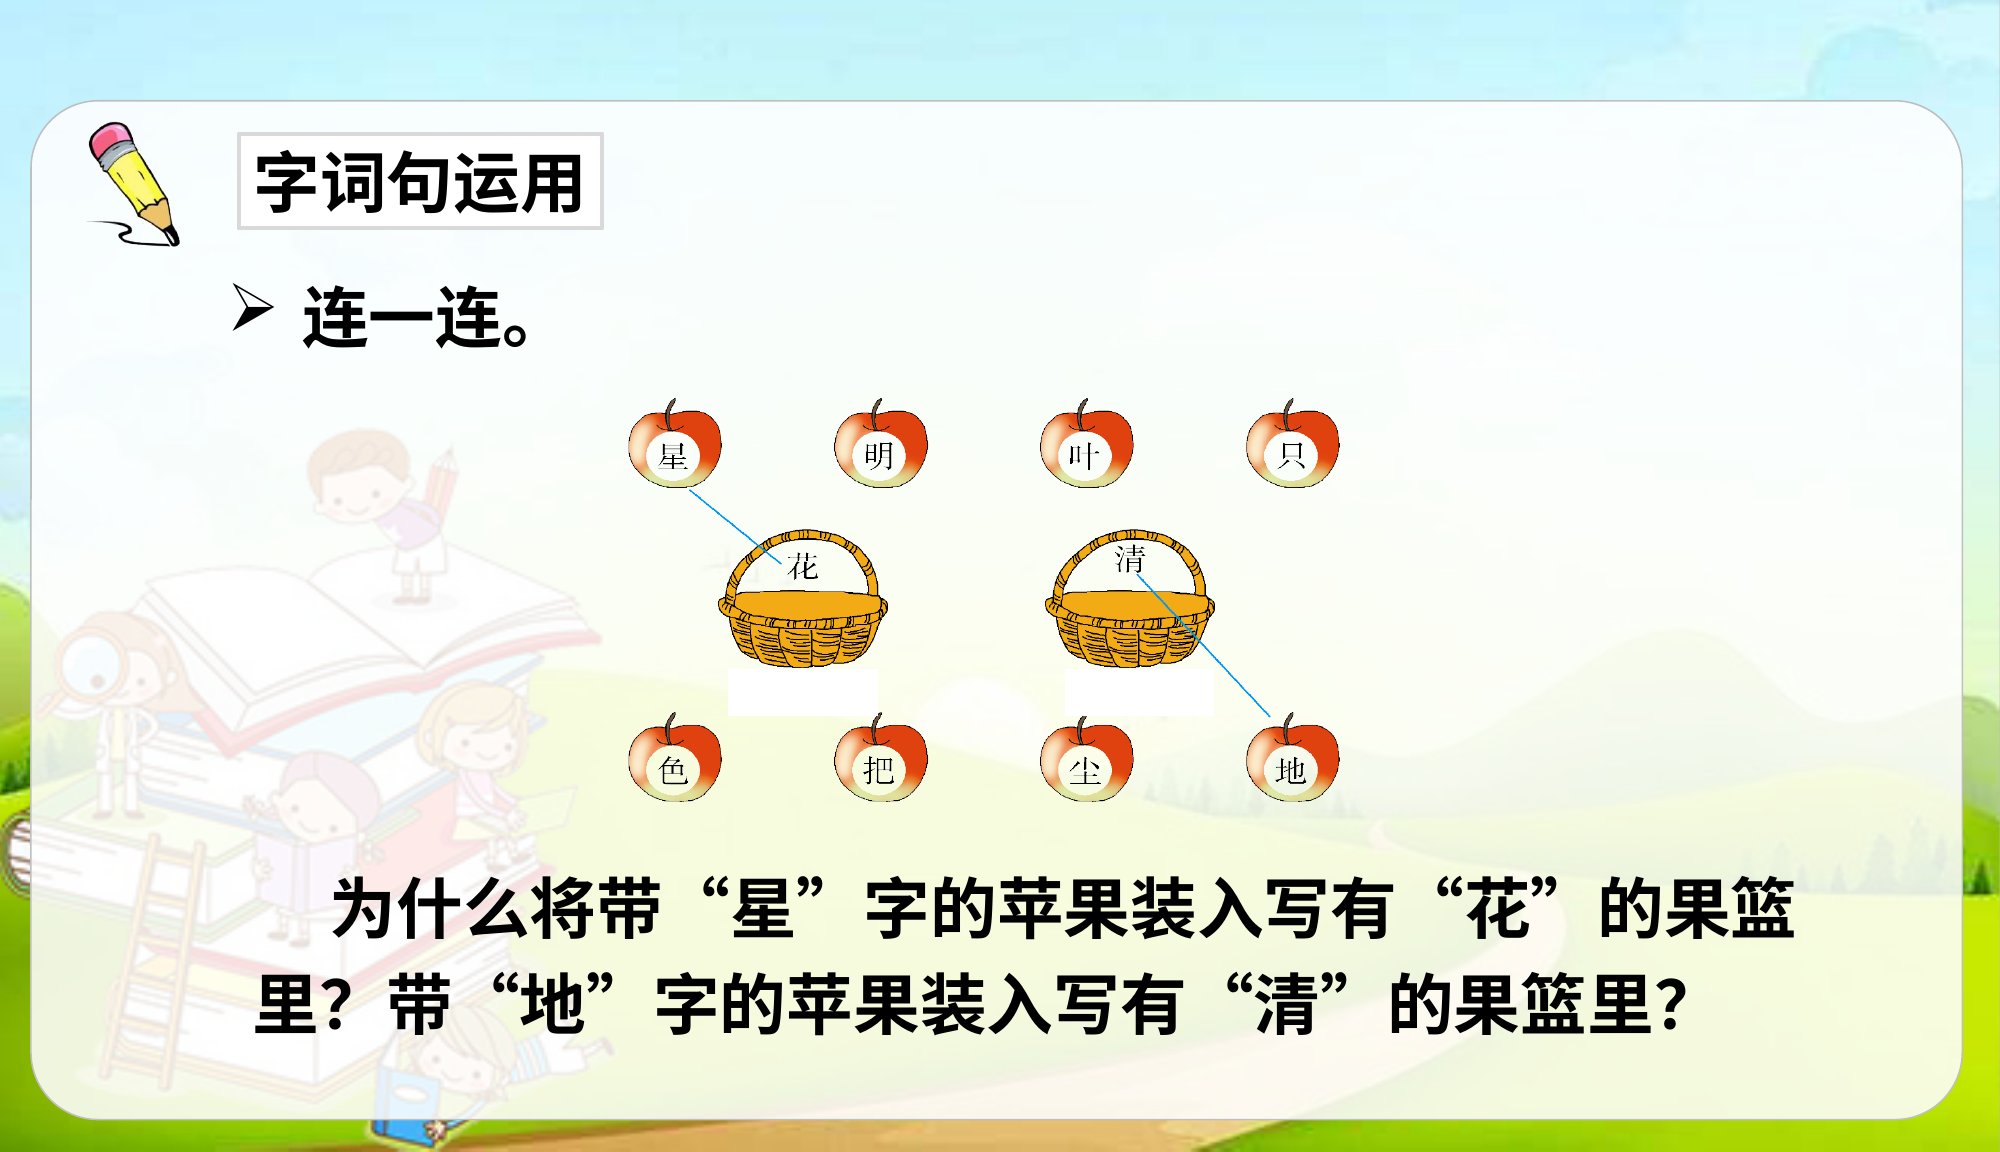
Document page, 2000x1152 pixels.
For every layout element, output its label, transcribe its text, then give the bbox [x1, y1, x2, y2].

text_box 字词句运用 [237, 132, 604, 230]
text_box 为什么将带“星”字的苹果装入写有“花”的果篮里？带“地”字的苹果装入写有“清”的果篮里？ [238, 843, 1819, 1051]
text_box 连一连。 [212, 268, 584, 364]
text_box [619, 391, 1347, 808]
picture [0, 0, 2000, 1152]
